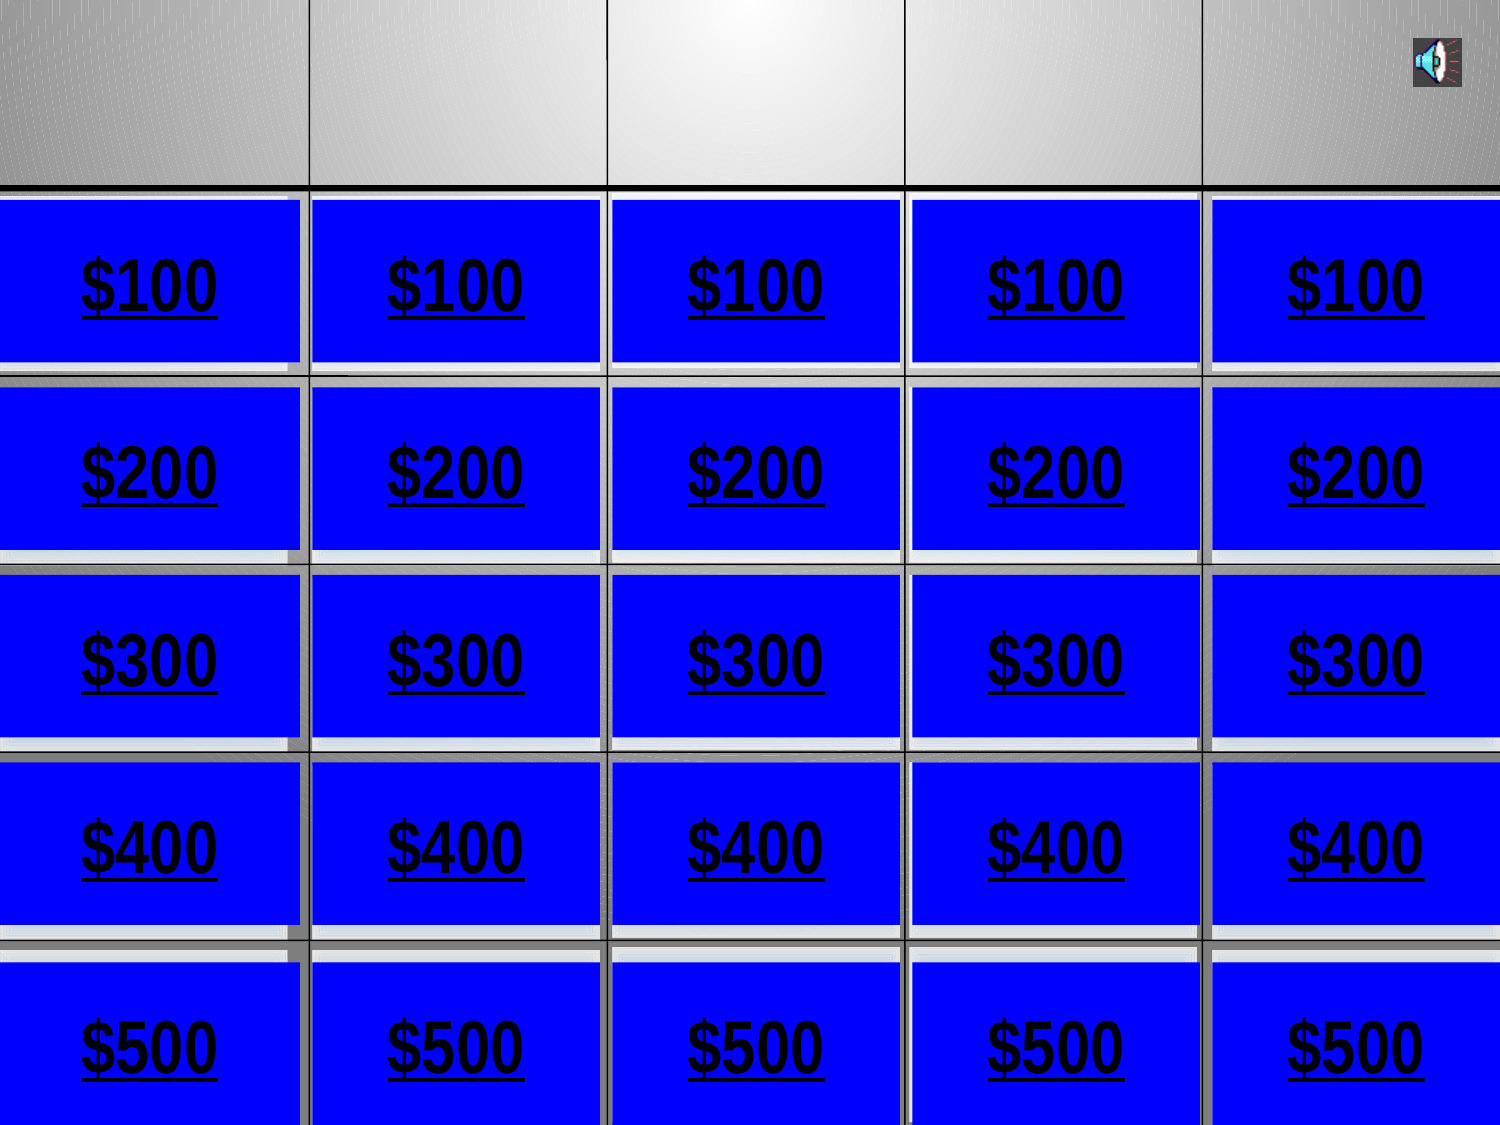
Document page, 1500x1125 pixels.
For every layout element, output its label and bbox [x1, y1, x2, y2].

text_box [612, 199, 1201, 574]
text_box [1201, 199, 1500, 386]
text_box [0, 199, 601, 738]
text_box [612, 762, 1500, 1125]
text_box [601, 199, 611, 383]
text_box [0, 0, 1500, 199]
text_box [612, 574, 1201, 761]
text_box [0, 387, 607, 1125]
picture [1412, 37, 1463, 88]
text_box [1204, 387, 1500, 761]
